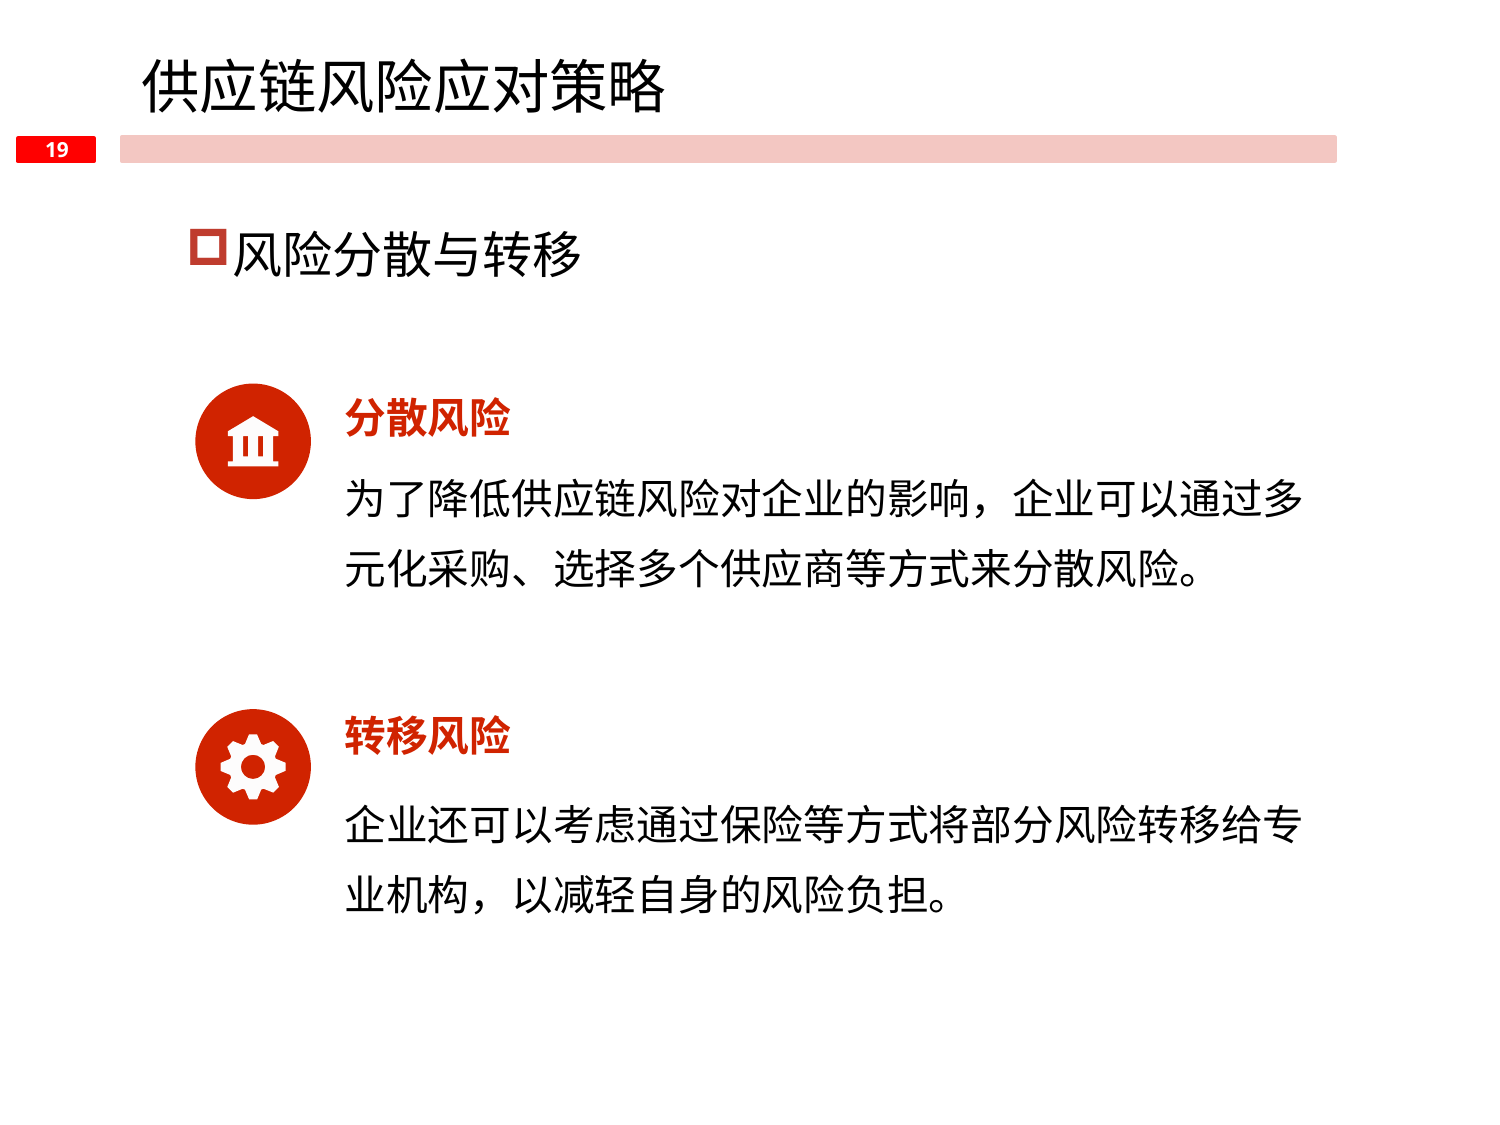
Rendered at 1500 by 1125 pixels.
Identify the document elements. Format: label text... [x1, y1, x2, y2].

text_box 分散风险 [336, 381, 1245, 443]
text_box 供应链风险应对策略 [127, 42, 682, 128]
text_box [220, 734, 286, 800]
text_box [17, 129, 97, 189]
text_box 转移风险 [336, 699, 1245, 760]
text_box 企业还可以考虑通过保险等方式将部分风险转移给专业机构，以减轻自身的风险负担。 [336, 775, 1353, 964]
text_box [227, 416, 279, 467]
text_box 为了降低供应链风险对企业的影响，企业可以通过多元化采购、选择多个供应商等方式来分散风险。 [336, 448, 1331, 637]
text_box 风险分散与转移 [171, 216, 1156, 311]
text_box [195, 709, 311, 825]
text_box [195, 383, 311, 500]
